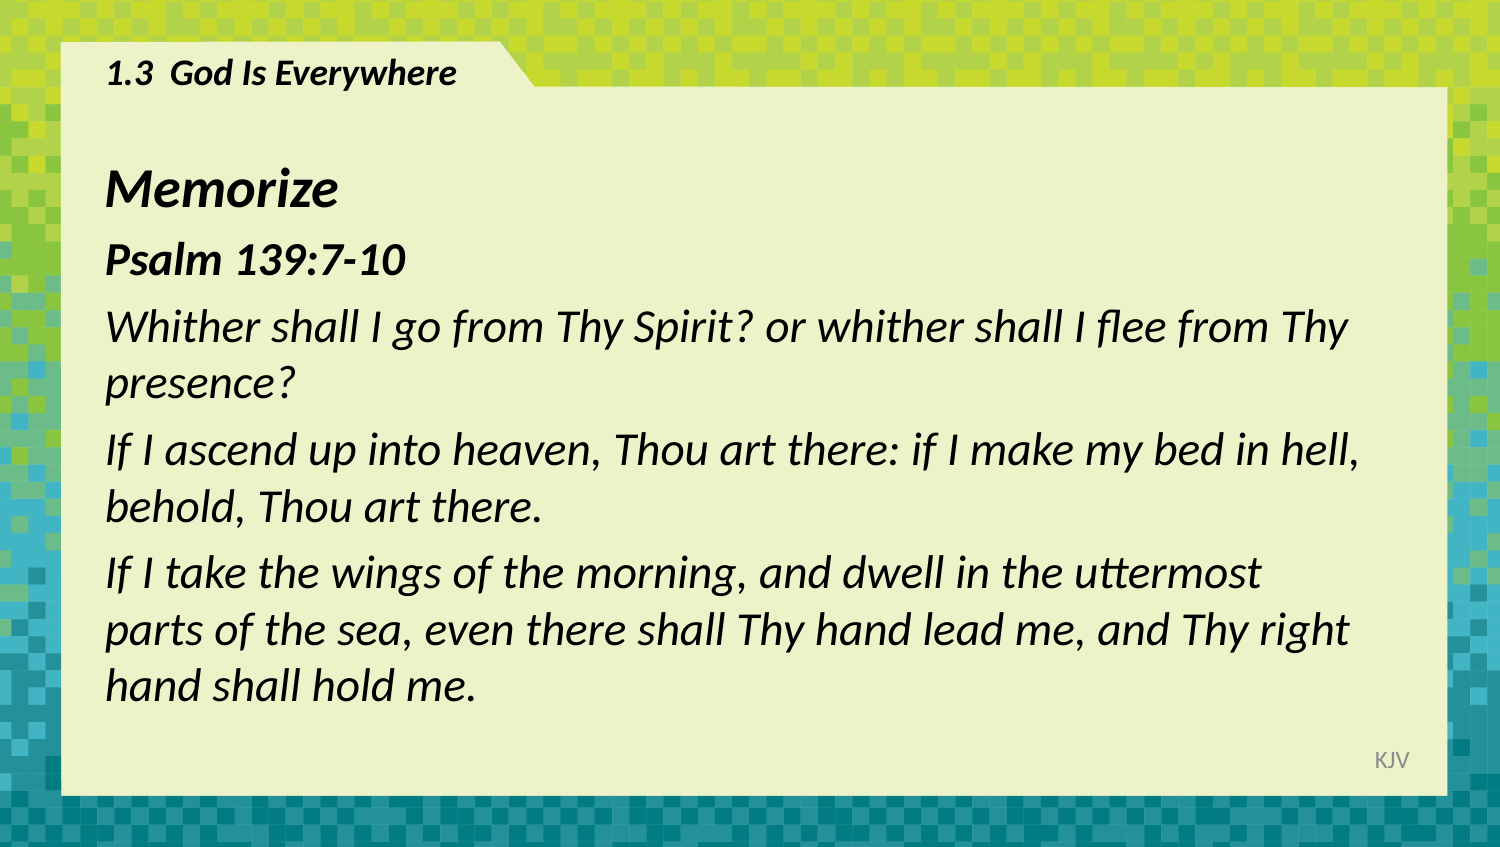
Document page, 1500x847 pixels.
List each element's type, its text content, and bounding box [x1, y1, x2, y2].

picture [0, 0, 1500, 847]
footer KJV [950, 736, 1425, 782]
title 1.3 God Is Everywhere [89, 33, 1420, 108]
list Memorize Psalm 139:7-10 Whither shall I go from Thy Spirit? or whither shall I flee from Thy presence? If I ascend up into heaven, Thou art there: if I make my bed in hell, behold, Thou art there. If I take the wings of the morning, and dwell in the uttermost parts of the sea, even there shall Thy hand lead me, and Thy right hand shall hold me. [89, 141, 1383, 722]
